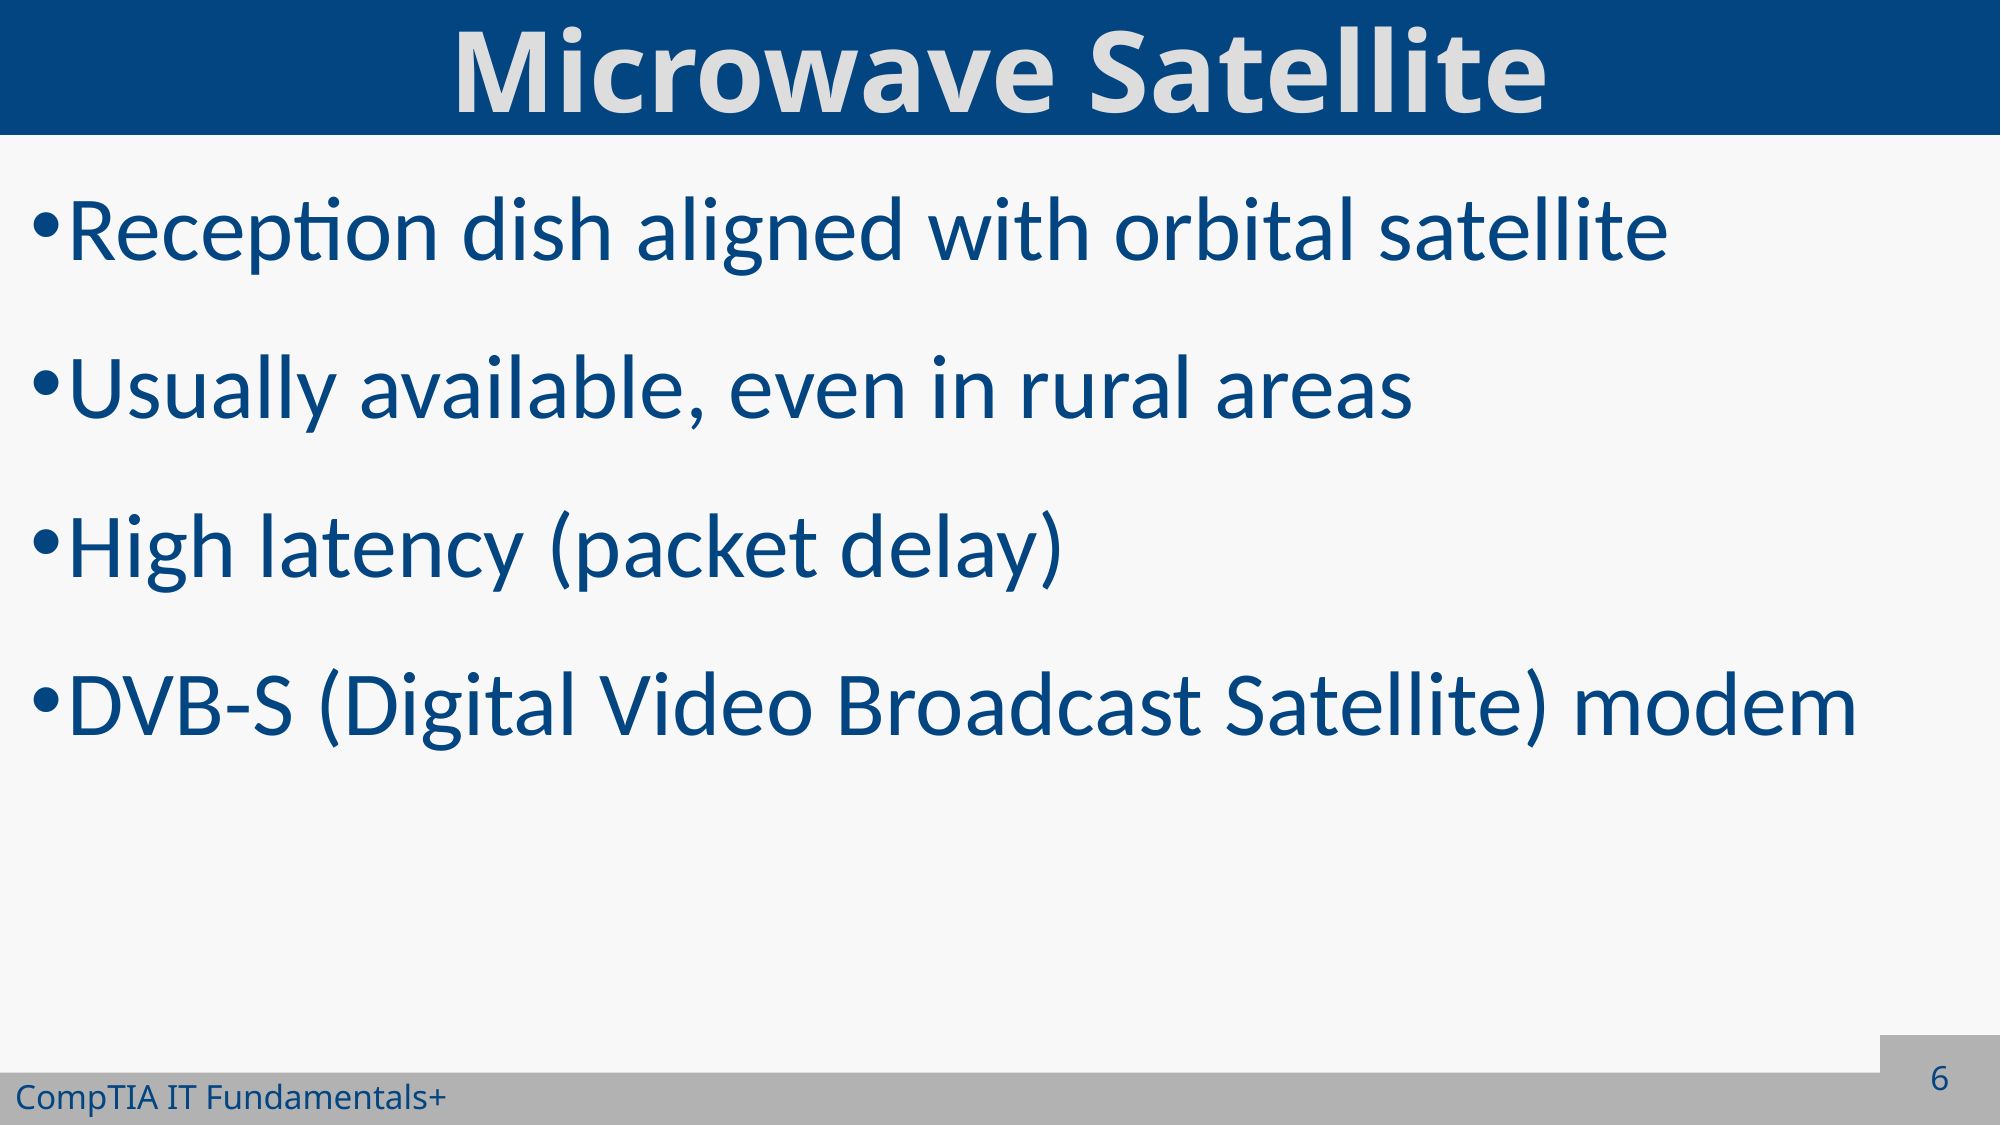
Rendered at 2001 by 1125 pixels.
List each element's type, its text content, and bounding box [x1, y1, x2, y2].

list Reception dish aligned with orbital satellite Usually available, even in rural areas High latency (packet delay) DVB-S (Digital Video Broadcast Satellite) modem [15, 149, 1980, 1065]
title Microwave Satellite [0, 0, 2000, 135]
footer CompTIA IT Fundamentals+ [0, 1072, 1880, 1125]
slide_number 6 [1880, 1035, 2000, 1125]
